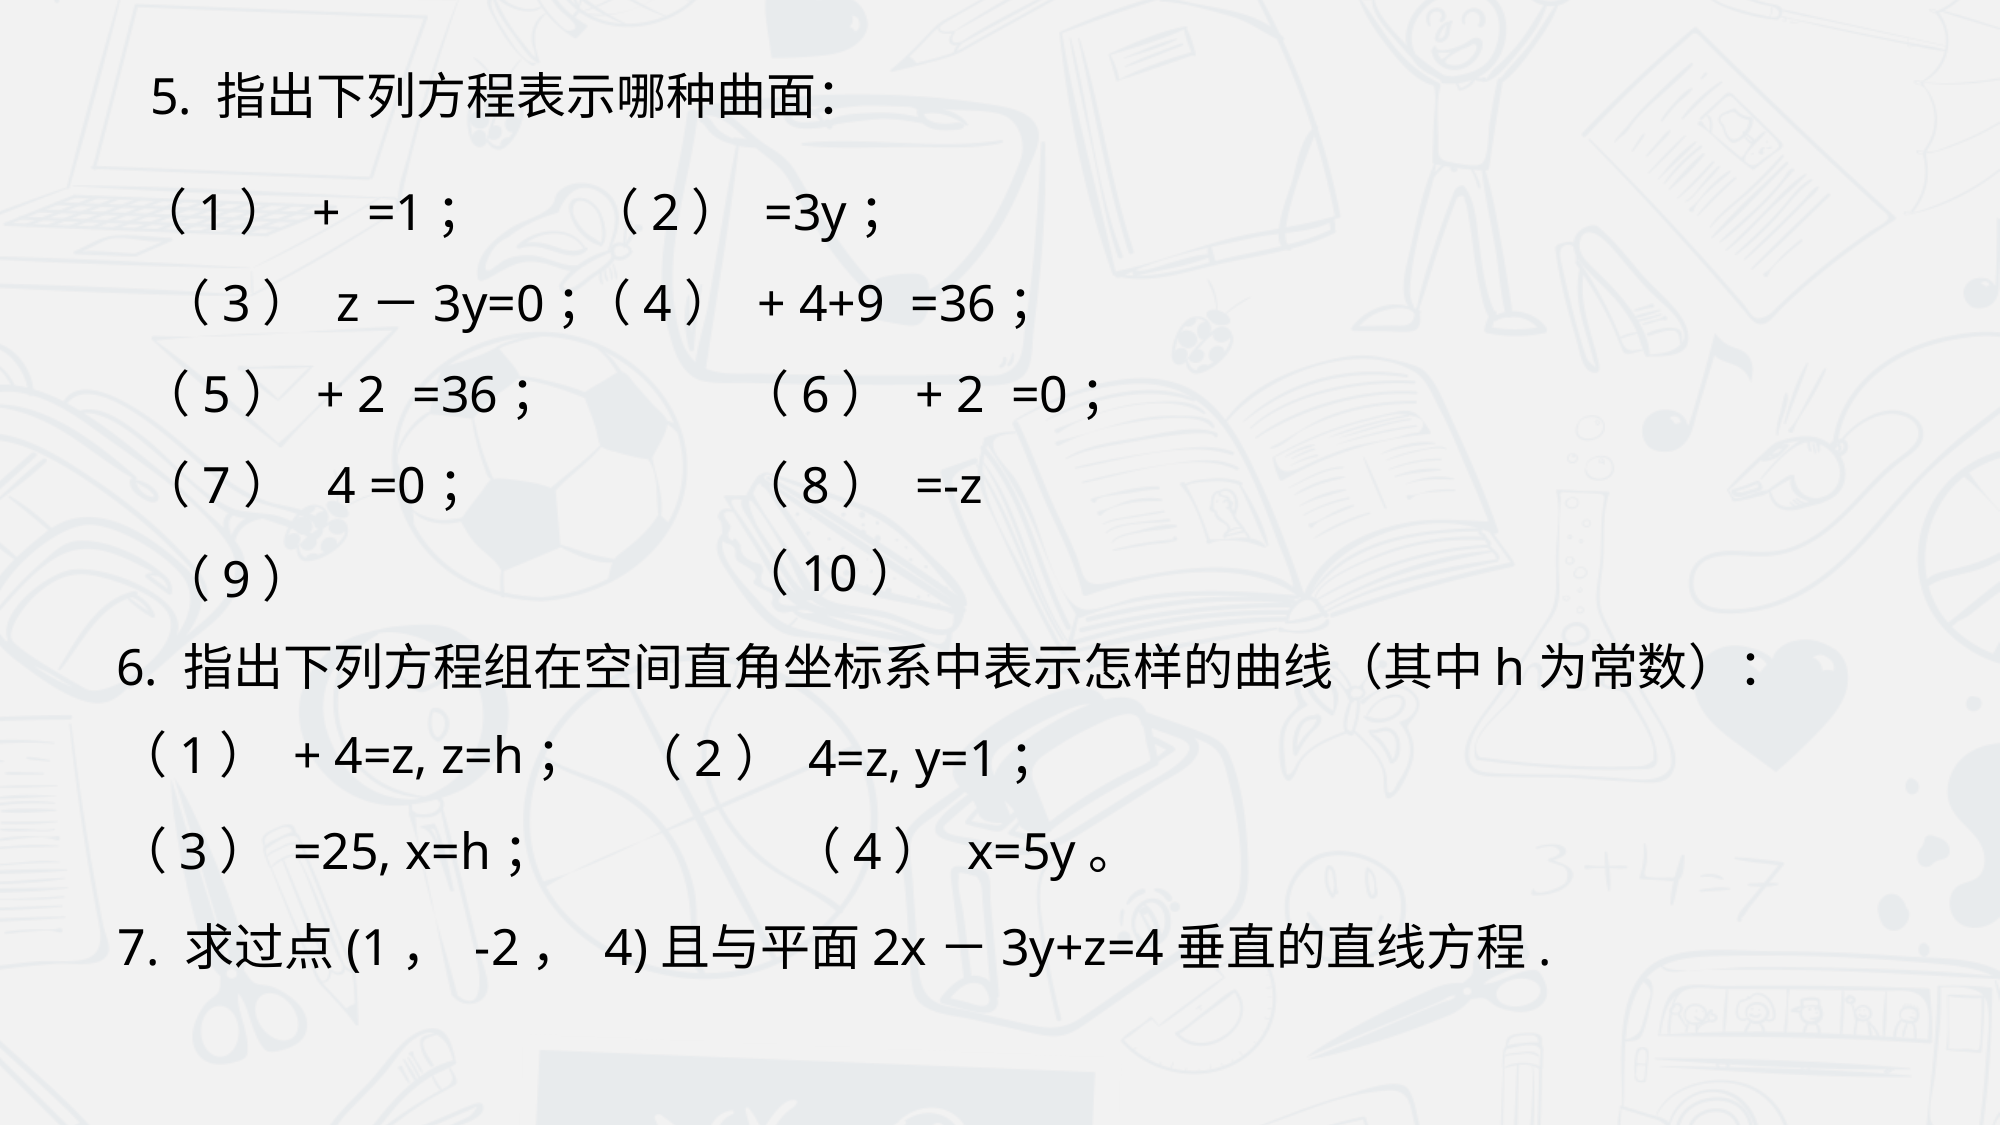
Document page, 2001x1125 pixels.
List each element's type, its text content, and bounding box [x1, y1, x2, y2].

text_box 5. 指出下列方程表示哪种曲面： [78, 79, 1674, 132]
text_box （3） z－3y=0； [78, 286, 1674, 339]
text_box 7. 求过点(1， -2， 4)且与平面2x－3y+z=4垂直的直线方程. [58, 930, 1774, 983]
text_box 6. 指出下列方程组在空间直角坐标系中表示怎样的曲线（其中h为常数）： [44, 650, 1760, 703]
